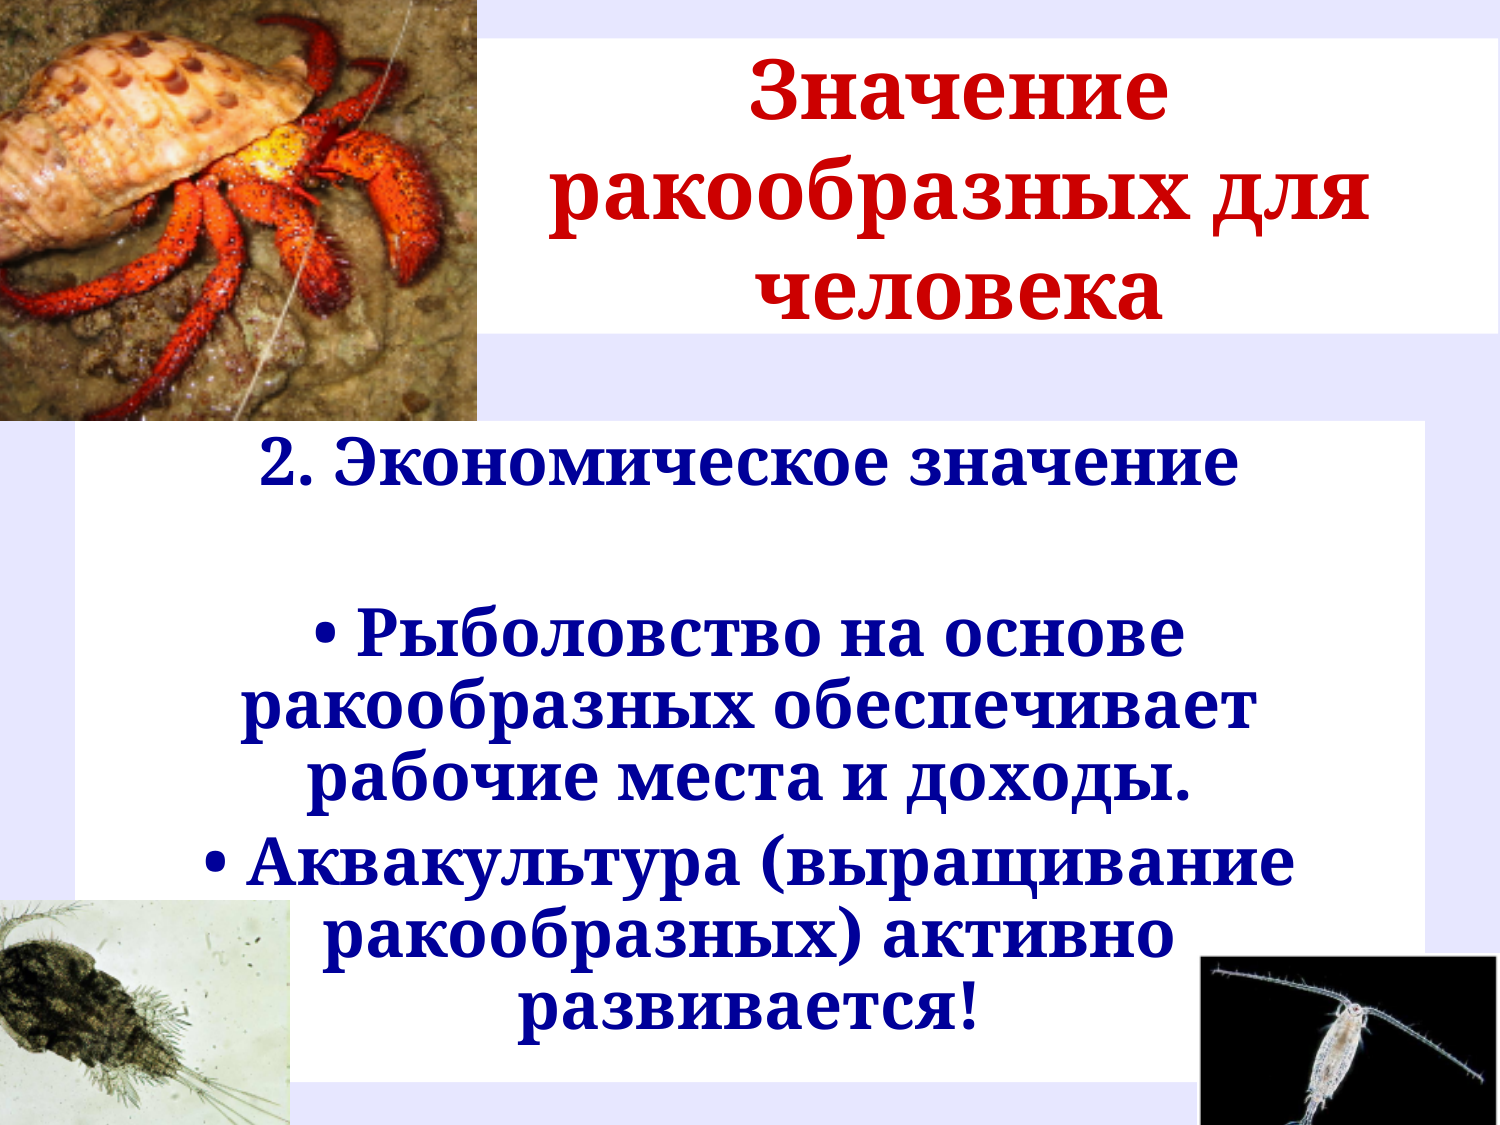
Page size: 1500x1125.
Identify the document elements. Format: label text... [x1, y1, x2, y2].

picture [1197, 953, 1500, 1125]
picture [0, 0, 477, 421]
list 2. Экономическое значение • Рыболовство на основе ракообразных обеспечивает рабочие места и доходы. • Аквакультура (выращивание ракообразных) активно развивается! [74, 420, 1426, 1083]
title Значение ракообразных для человека [480, 38, 1499, 334]
picture [0, 900, 290, 1125]
